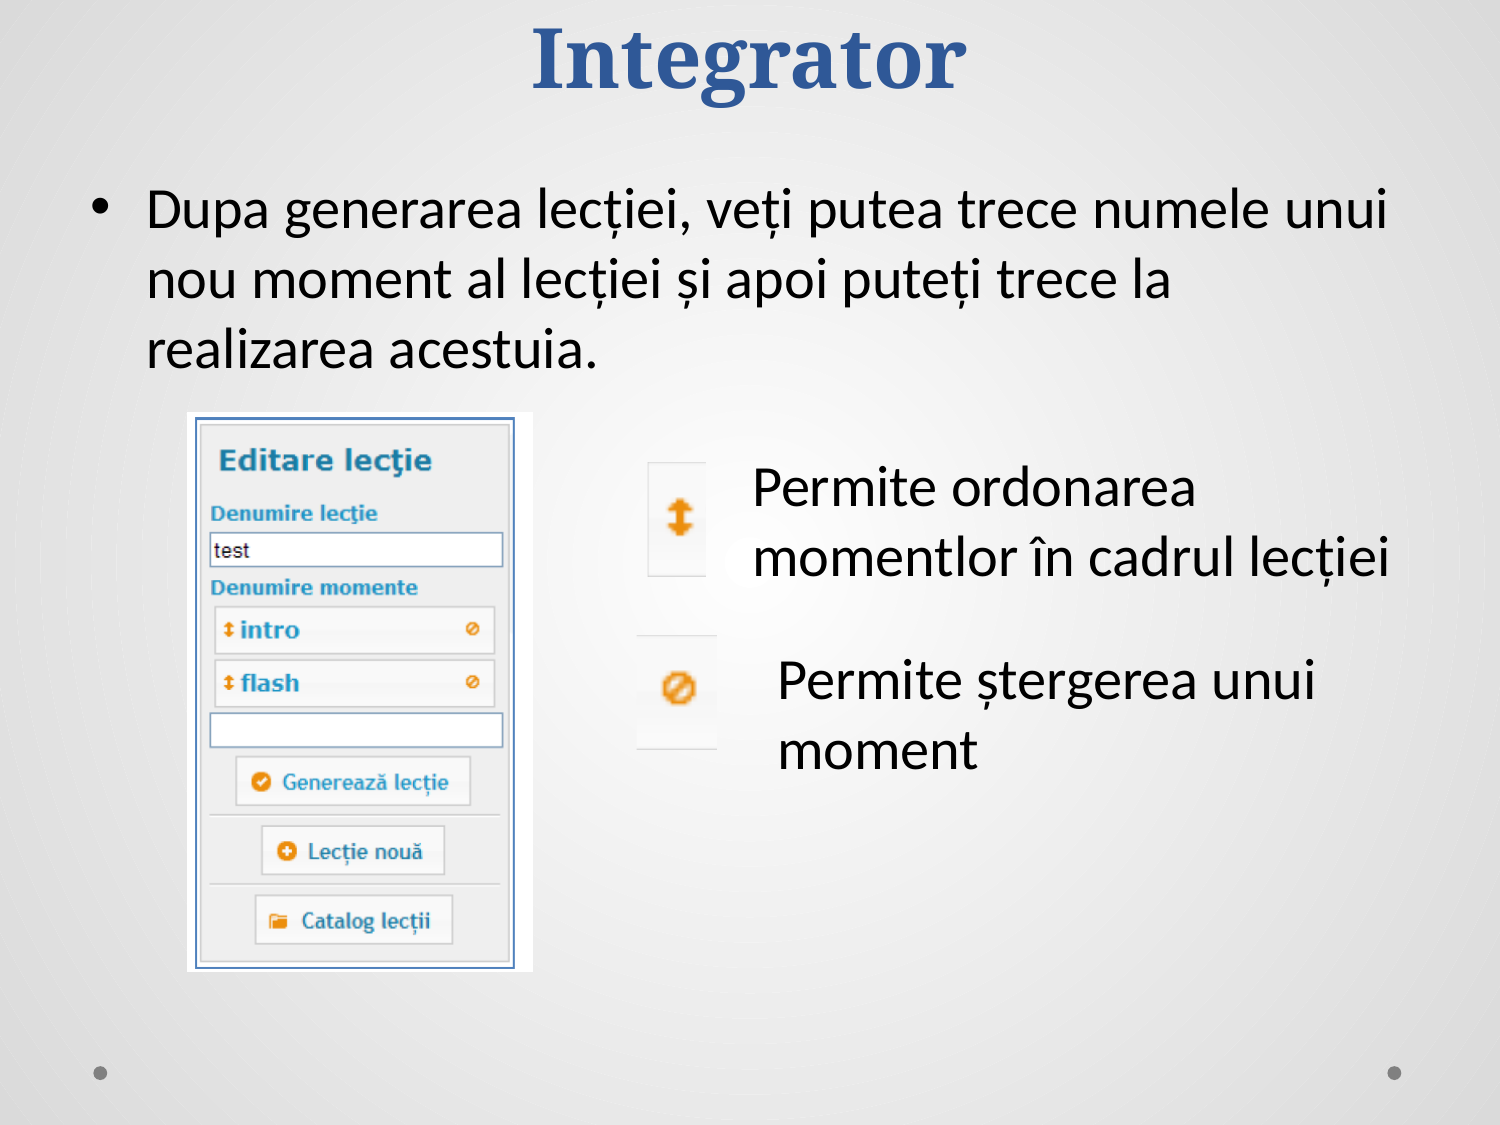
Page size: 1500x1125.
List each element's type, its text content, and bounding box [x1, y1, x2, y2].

picture [647, 462, 707, 577]
title Utilizarea aplicatiei EDU Integrator [0, 0, 1500, 113]
text_box Permite ștergerea unui moment [762, 634, 1438, 789]
picture [636, 635, 718, 750]
picture [187, 412, 533, 973]
list Dupa generarea lecției, veți putea trece numele unui nou moment al lecției și apoi puteți trece la realizarea acestuia. [75, 162, 1425, 388]
text_box Permite ordonarea momentlor în cadrul lecției [737, 441, 1413, 596]
